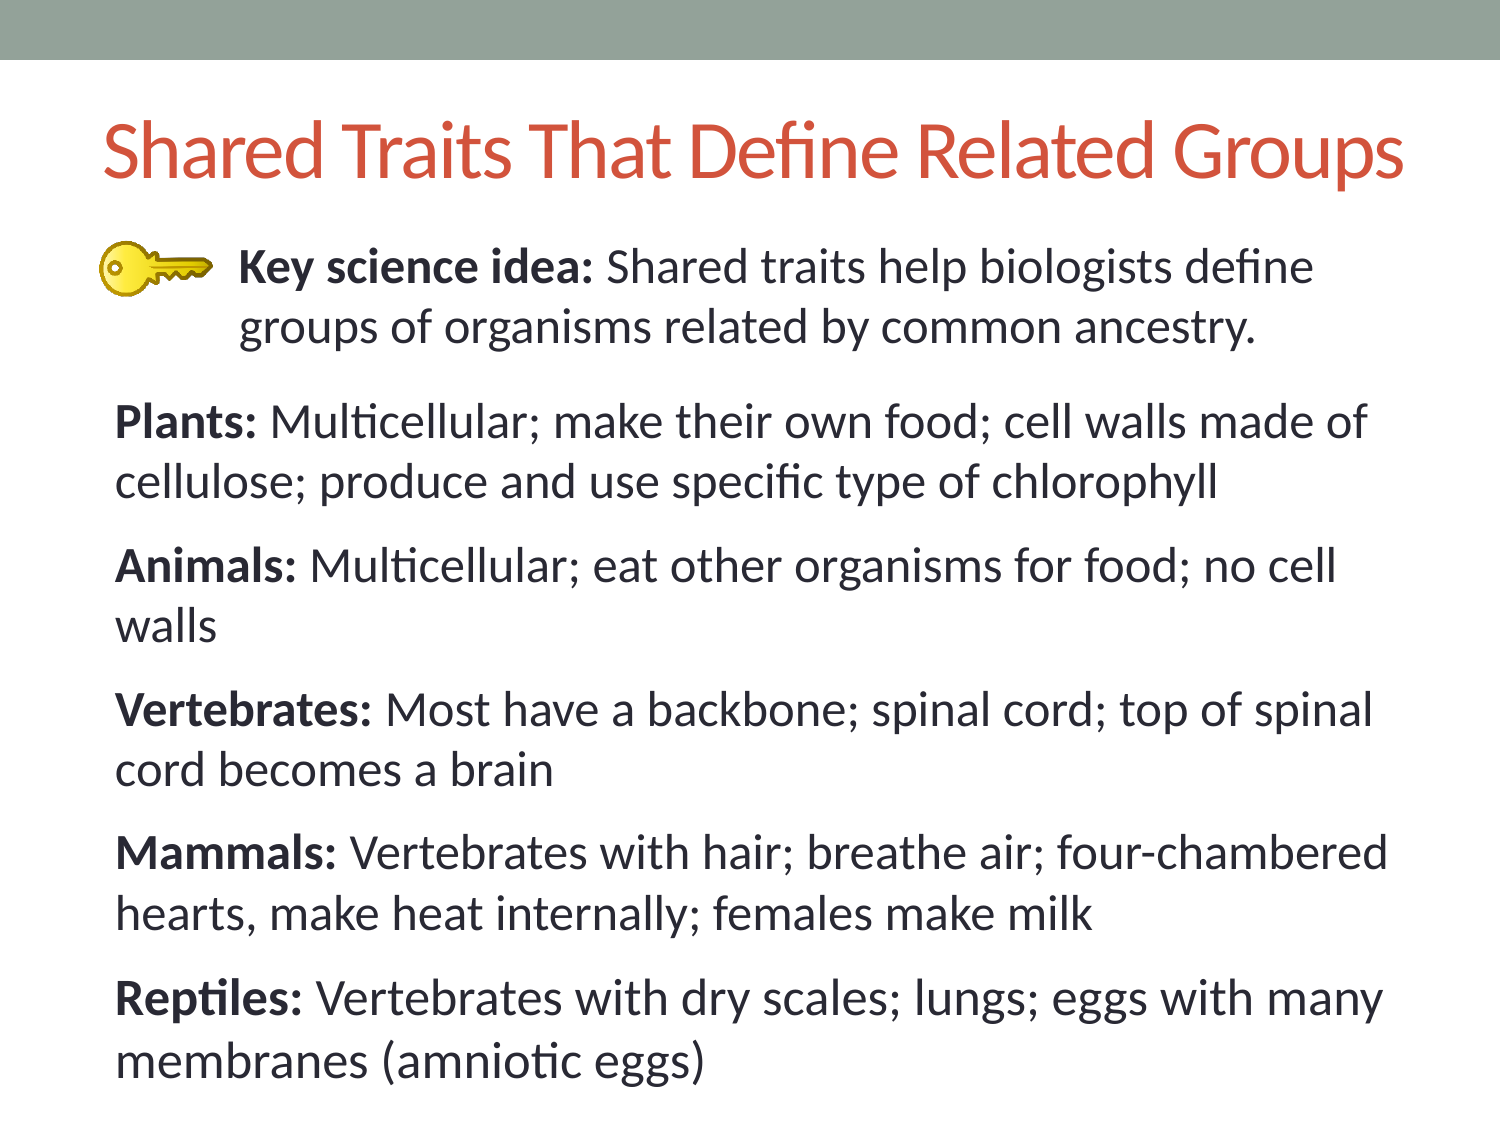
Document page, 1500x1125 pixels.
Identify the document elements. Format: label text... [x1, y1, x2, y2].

text_box Shared Traits That Define Related Groups [87, 87, 1438, 203]
list Key science idea: Shared traits help biologists define groups of organisms related by common ancestry. Plants: Multicellular; make their own food; cell walls made of cellulose; produce and use specific type of chlorophyll Animals: Multicellular; eat other organisms for food; no cell walls Vertebrates: Most have a backbone; spinal cord; top of spinal cord becomes a brain Mammals: Vertebrates with hair; breathe air; four-chambered hearts, make heat internally; females make milk Reptiles: Vertebrates with dry scales; lungs; eggs with many membranes (amniotic eggs) [99, 224, 1425, 1100]
picture [99, 212, 213, 326]
